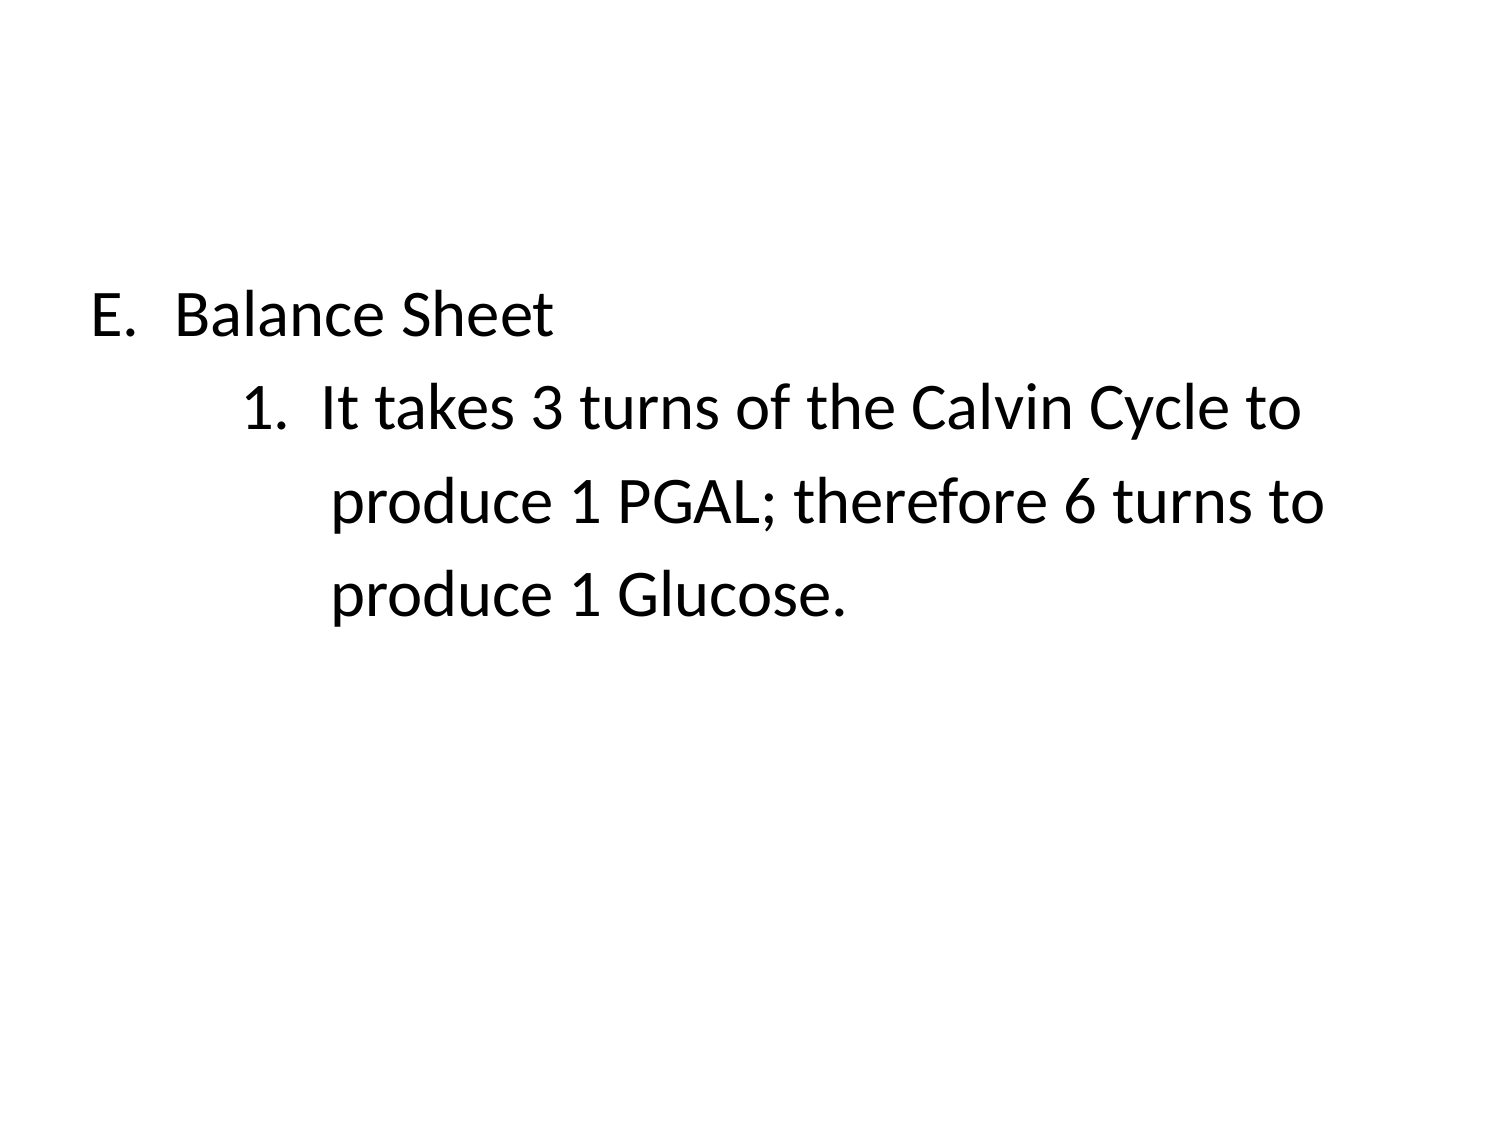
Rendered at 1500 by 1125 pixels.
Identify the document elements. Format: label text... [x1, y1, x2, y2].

list Balance Sheet 1. It takes 3 turns of the Calvin Cycle to produce 1 PGAL; therefore 6 turns to produce 1 Glucose. [75, 262, 1425, 1005]
